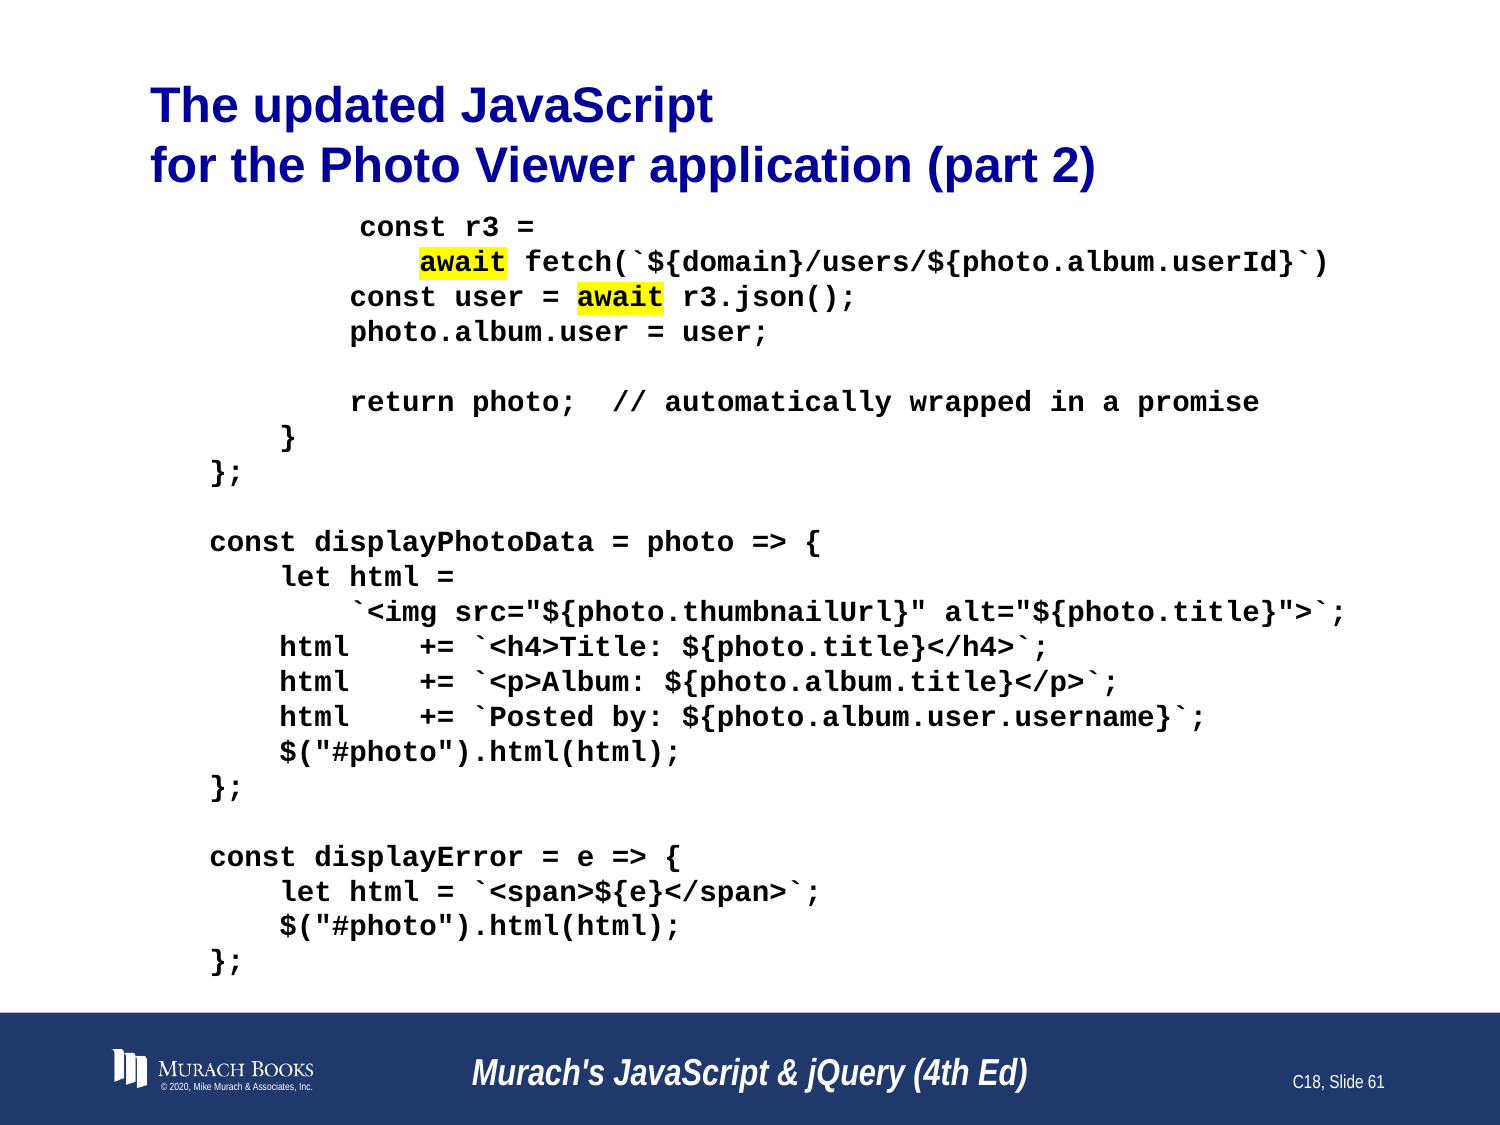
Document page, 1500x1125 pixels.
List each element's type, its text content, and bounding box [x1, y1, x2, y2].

list const r3 = await fetch(`${domain}/users/${photo.album.userId}`) const user = await r3.json(); photo.album.user = user; return photo; // automatically wrapped in a promise } }; const displayPhotoData = photo => { let html = `<img src="${photo.thumbnailUrl}" alt="${photo.title}">`; html += `<h4>Title: ${photo.title}</h4>`; html += `<p>Album: ${photo.album.title}</p>`; html += `Posted by: ${photo.album.user.username}`; $("#photo").html(html); }; const displayError = e => { let html = `<span>${e}</span>`; $("#photo").html(html); }; [137, 200, 1363, 1000]
footer © 2020, Mike Murach & Associates, Inc. [12, 1025, 463, 1100]
slide_number C18, Slide 61 [1087, 1025, 1400, 1100]
title The updated JavaScript for the Photo Viewer application (part 2) [150, 72, 1350, 194]
slide_number Murach's JavaScript & jQuery (4th Ed) [463, 1025, 1050, 1100]
